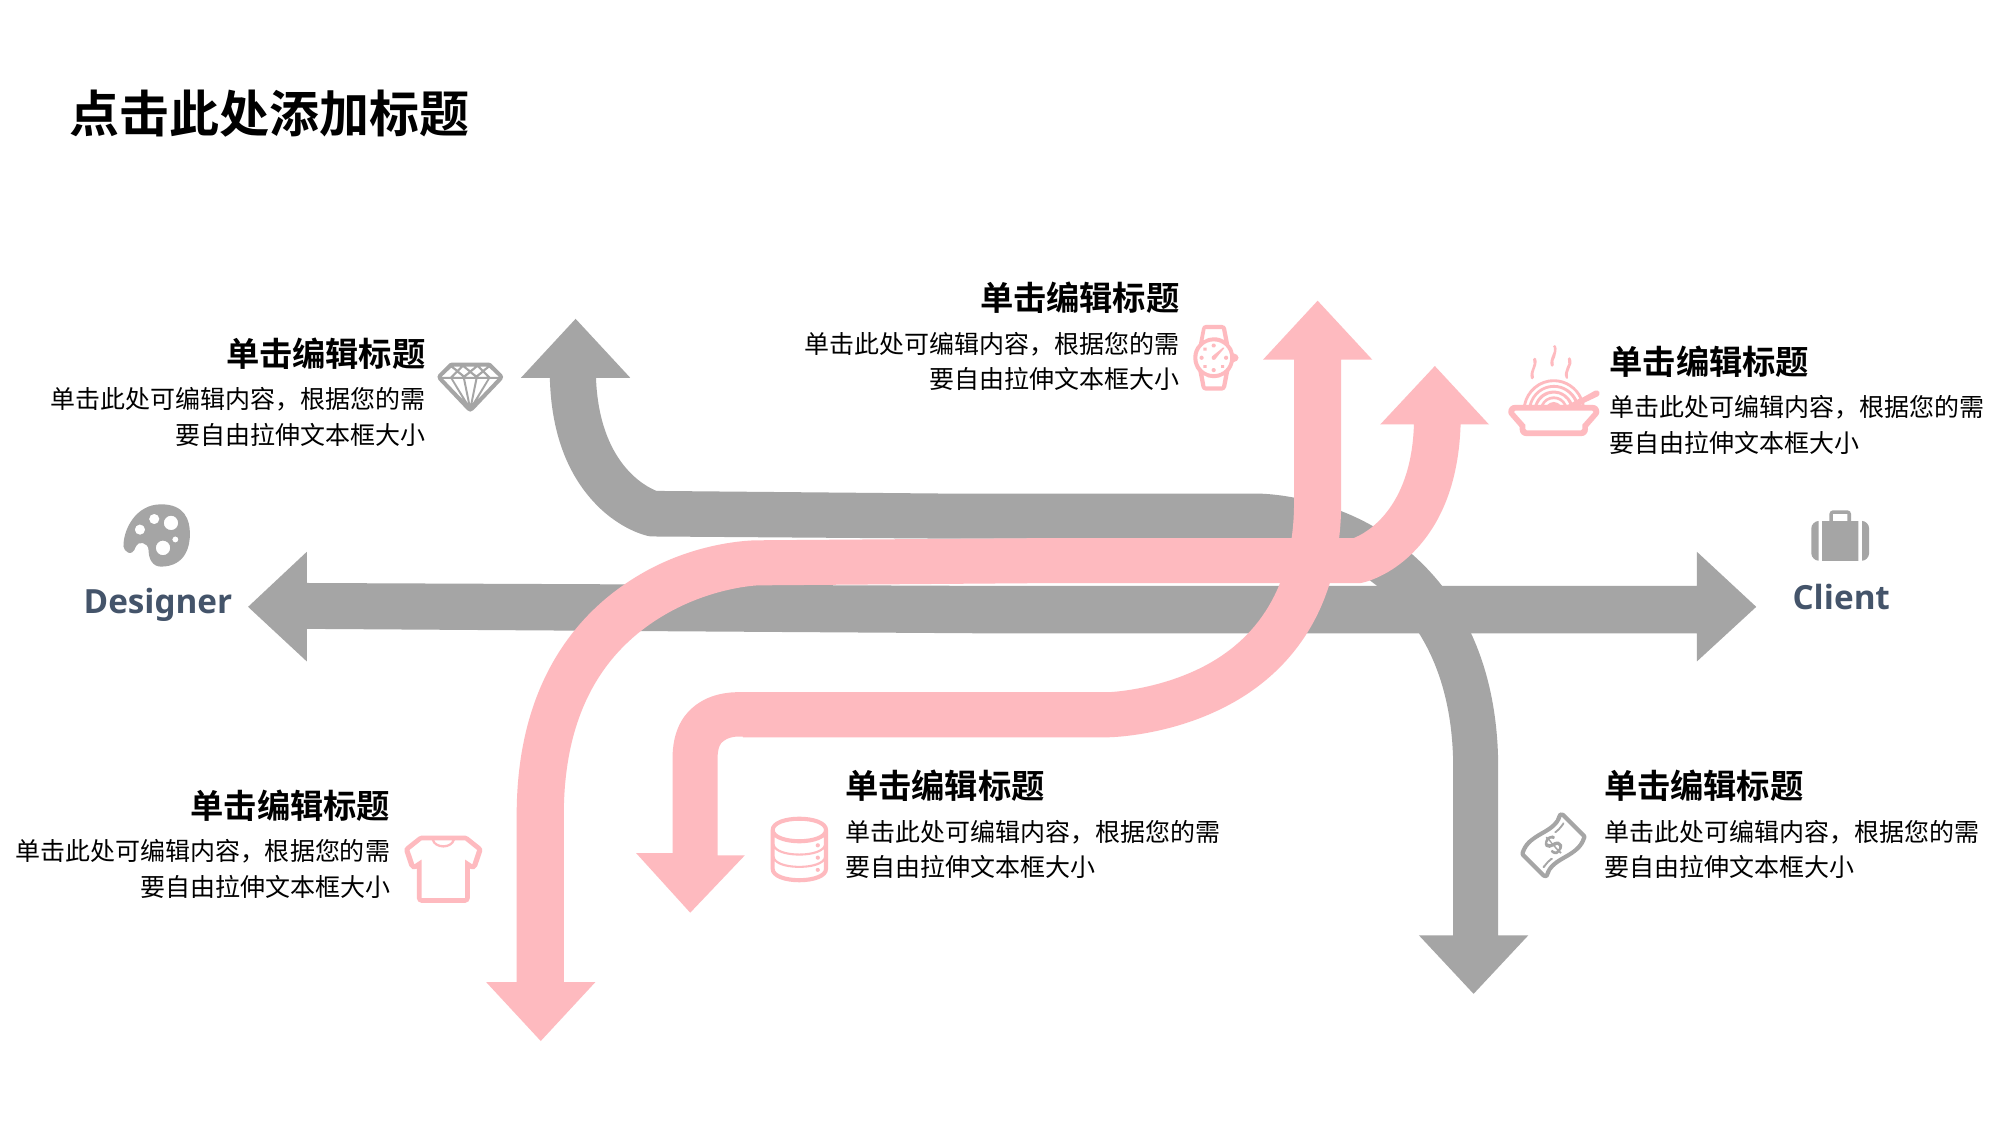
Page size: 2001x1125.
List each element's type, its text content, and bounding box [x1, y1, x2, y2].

text_box [248, 551, 623, 662]
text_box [1508, 345, 1601, 437]
text_box [123, 504, 190, 567]
text_box [404, 835, 483, 903]
text_box Client [1777, 569, 1905, 624]
text_box 单击编辑标题 [1609, 333, 1822, 382]
text_box 点击此处添加标题 [55, 75, 507, 151]
text_box [1370, 554, 1529, 994]
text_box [1811, 510, 1870, 561]
text_box Designer [69, 573, 248, 628]
text_box 单击编辑标题 [1604, 757, 1817, 806]
text_box [486, 538, 1291, 1042]
text_box 单击此处可编辑内容，根据您的需要自由拉伸文本框大小 [845, 810, 1229, 882]
text_box 单击编辑标题 [845, 757, 1058, 806]
text_box 单击编辑标题 [966, 269, 1180, 318]
text_box [437, 362, 504, 412]
text_box 单击此处可编辑内容，根据您的需要自由拉伸文本框大小 [1609, 385, 1993, 458]
text_box 单击此处可编辑内容，根据您的需要自由拉伸文本框大小 [7, 829, 391, 902]
text_box [1308, 585, 1418, 634]
text_box 单击编辑标题 [212, 324, 426, 373]
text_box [1520, 812, 1587, 879]
text_box 单击此处可编辑内容，根据您的需要自由拉伸文本框大小 [1604, 810, 1988, 882]
text_box [641, 585, 1278, 634]
text_box [520, 318, 1294, 539]
text_box [1443, 551, 1757, 662]
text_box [1193, 324, 1239, 391]
text_box [1330, 366, 1490, 584]
text_box 单击此处可编辑内容，根据您的需要自由拉伸文本框大小 [796, 322, 1180, 394]
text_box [770, 816, 829, 883]
text_box [636, 300, 1373, 913]
text_box [1340, 511, 1373, 538]
text_box 单击此处可编辑内容，根据您的需要自由拉伸文本框大小 [42, 377, 426, 450]
text_box 单击编辑标题 [177, 777, 391, 826]
